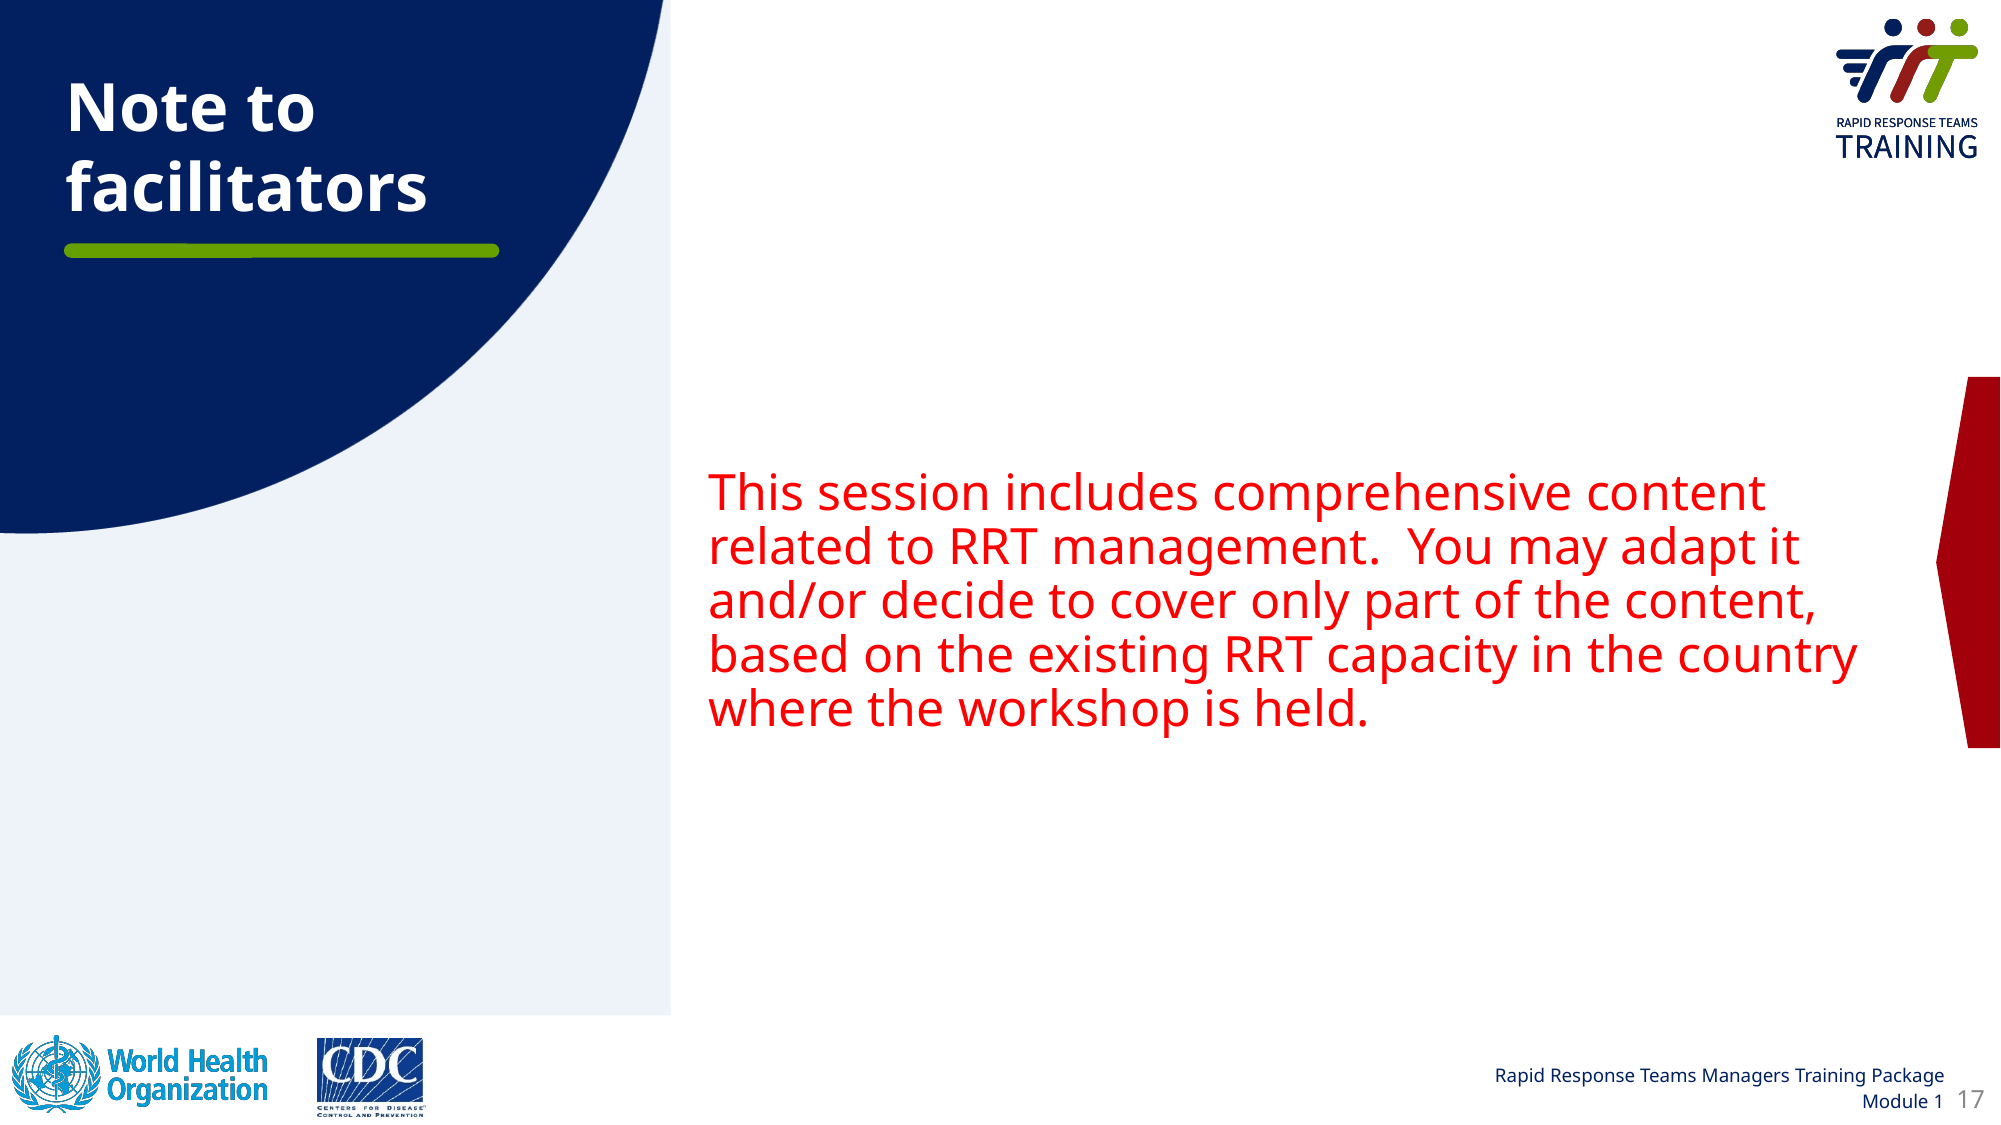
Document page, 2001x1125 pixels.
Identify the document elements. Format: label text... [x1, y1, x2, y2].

list This session includes comprehensive content related to RRT management. You may adapt it and/or decide to cover only part of the content, based on the existing RRT capacity in the country where the workshop is held. [700, 332, 1937, 1049]
picture [1835, 19, 1978, 167]
text_box Note to facilitators [57, 56, 606, 232]
picture [24, 1054, 36, 1087]
picture [71, 1053, 90, 1091]
picture [0, 0, 670, 538]
picture [12, 1083, 48, 1113]
picture [36, 1088, 78, 1105]
picture [50, 1108, 62, 1113]
picture [34, 1054, 43, 1078]
picture [40, 1062, 47, 1070]
picture [59, 1035, 267, 1113]
picture [22, 1062, 26, 1077]
picture [30, 1083, 37, 1091]
picture [12, 1035, 54, 1068]
text_box 17 [1557, 1075, 1993, 1121]
picture [317, 1038, 426, 1117]
picture [46, 1056, 54, 1062]
